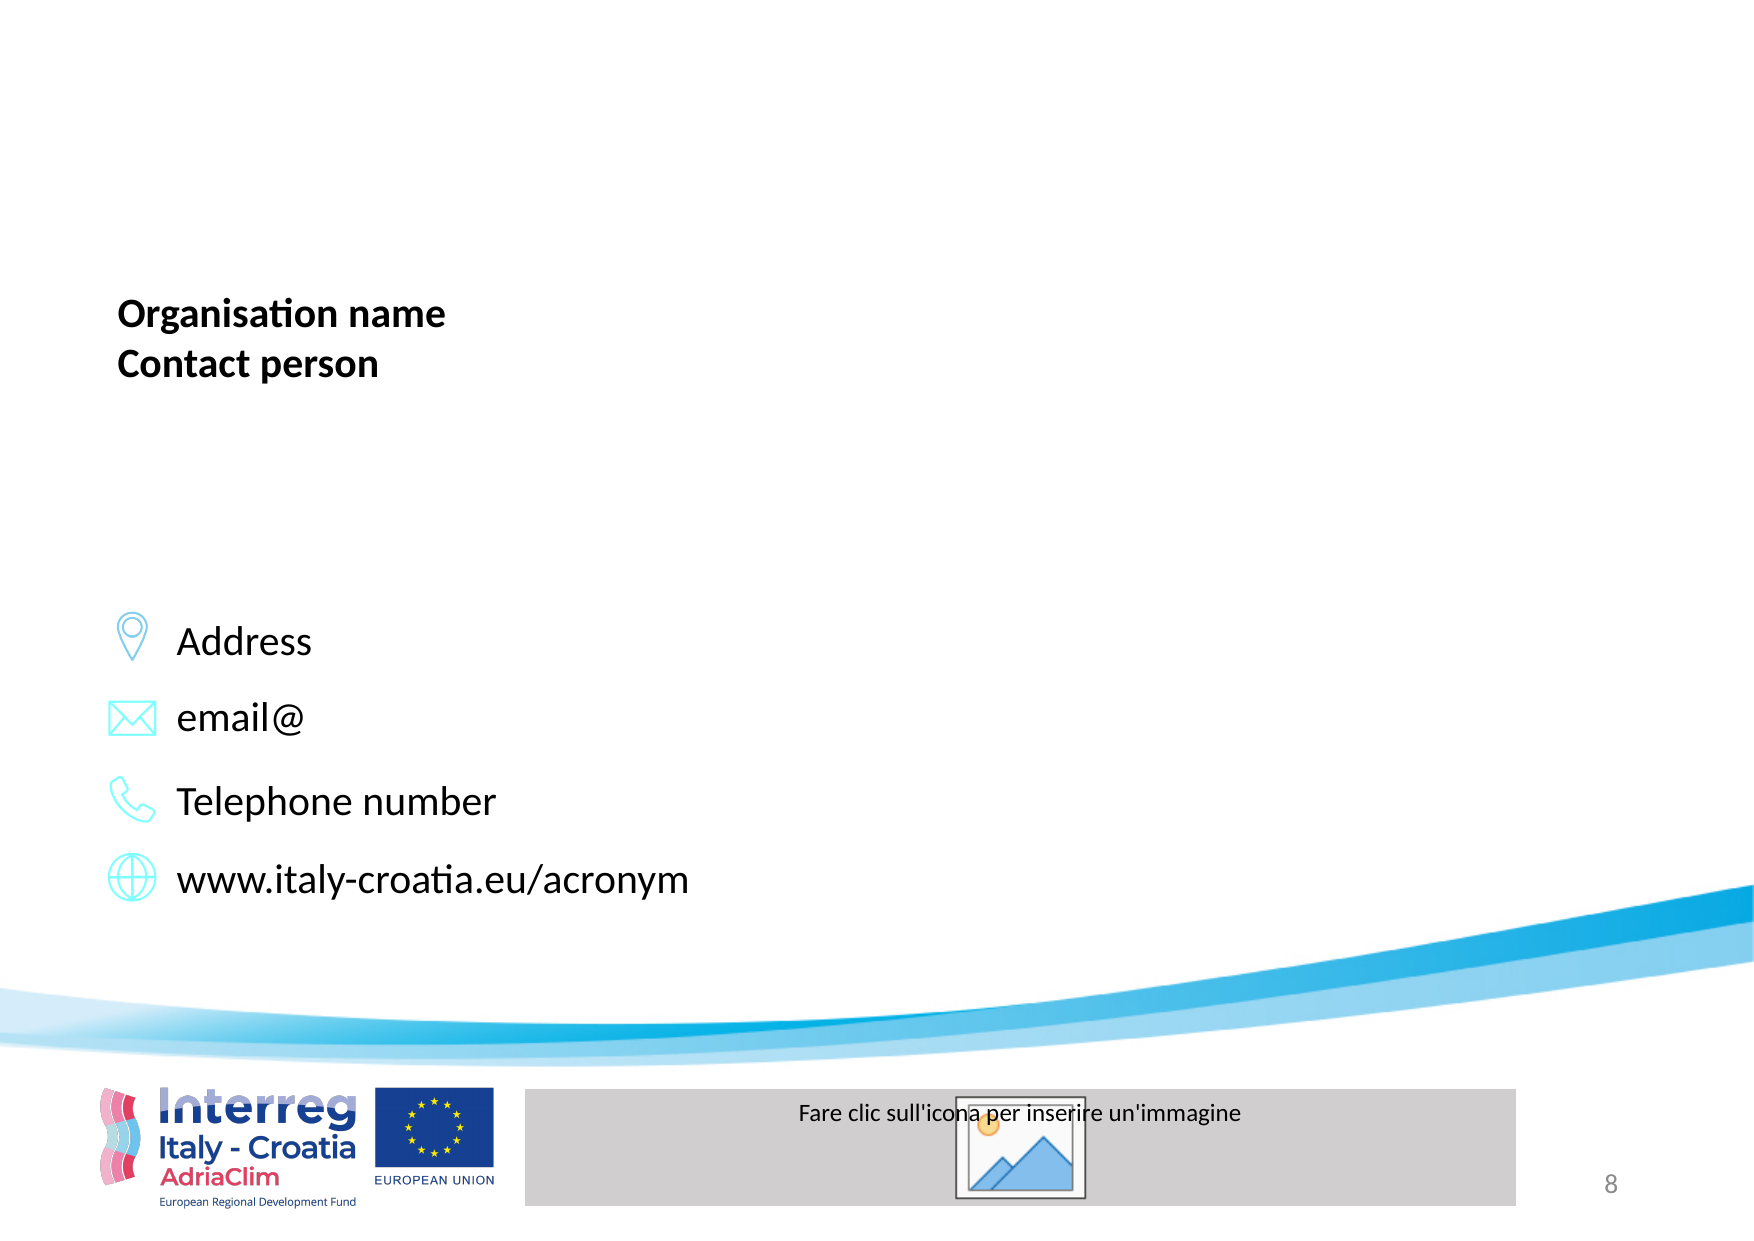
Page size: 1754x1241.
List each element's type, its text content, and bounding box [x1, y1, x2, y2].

text_box Address [161, 606, 1190, 671]
text_box email@ [161, 682, 1190, 748]
picture [102, 606, 161, 666]
text_box Organisation name Contact person [102, 278, 1190, 394]
picture [103, 769, 161, 829]
picture [102, 688, 161, 748]
text_box Telephone number [161, 766, 1190, 832]
text_box www.italy-croatia.eu/acronym [161, 844, 1190, 910]
picture [0, 847, 1754, 1219]
slide_number 8 [1526, 1149, 1634, 1216]
